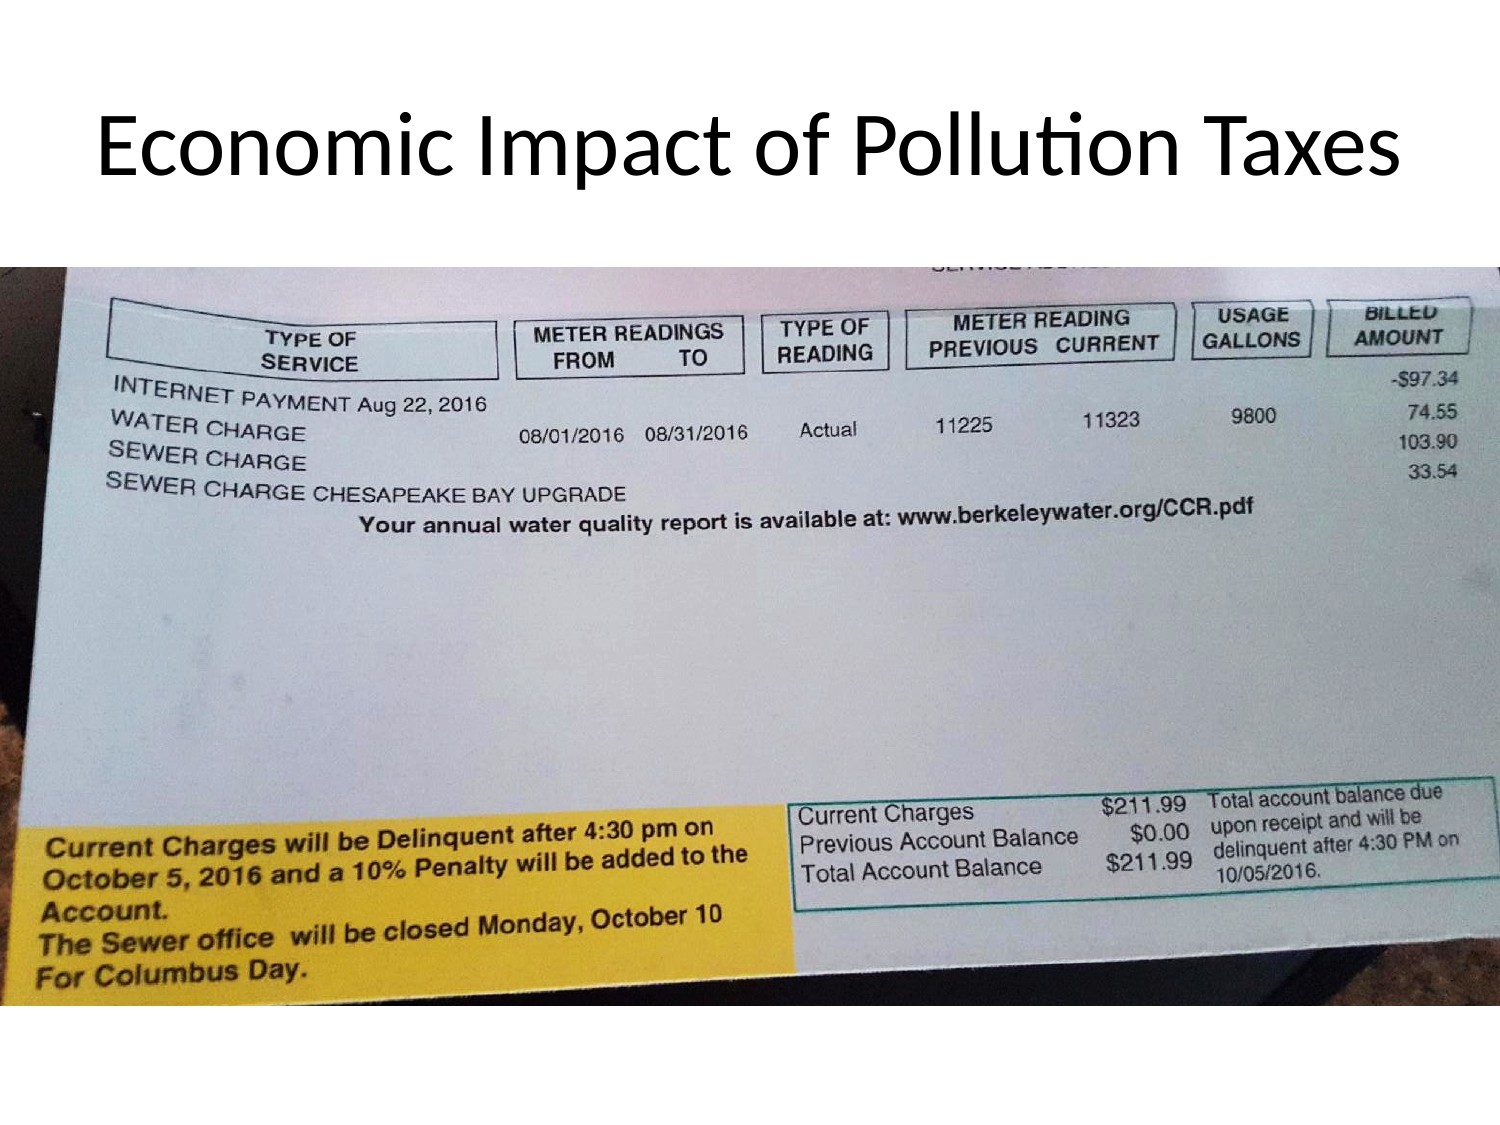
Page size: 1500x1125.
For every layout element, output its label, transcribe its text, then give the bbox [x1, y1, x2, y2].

title Economic Impact of Pollution Taxes [75, 45, 1425, 233]
picture [0, 267, 1500, 1006]
